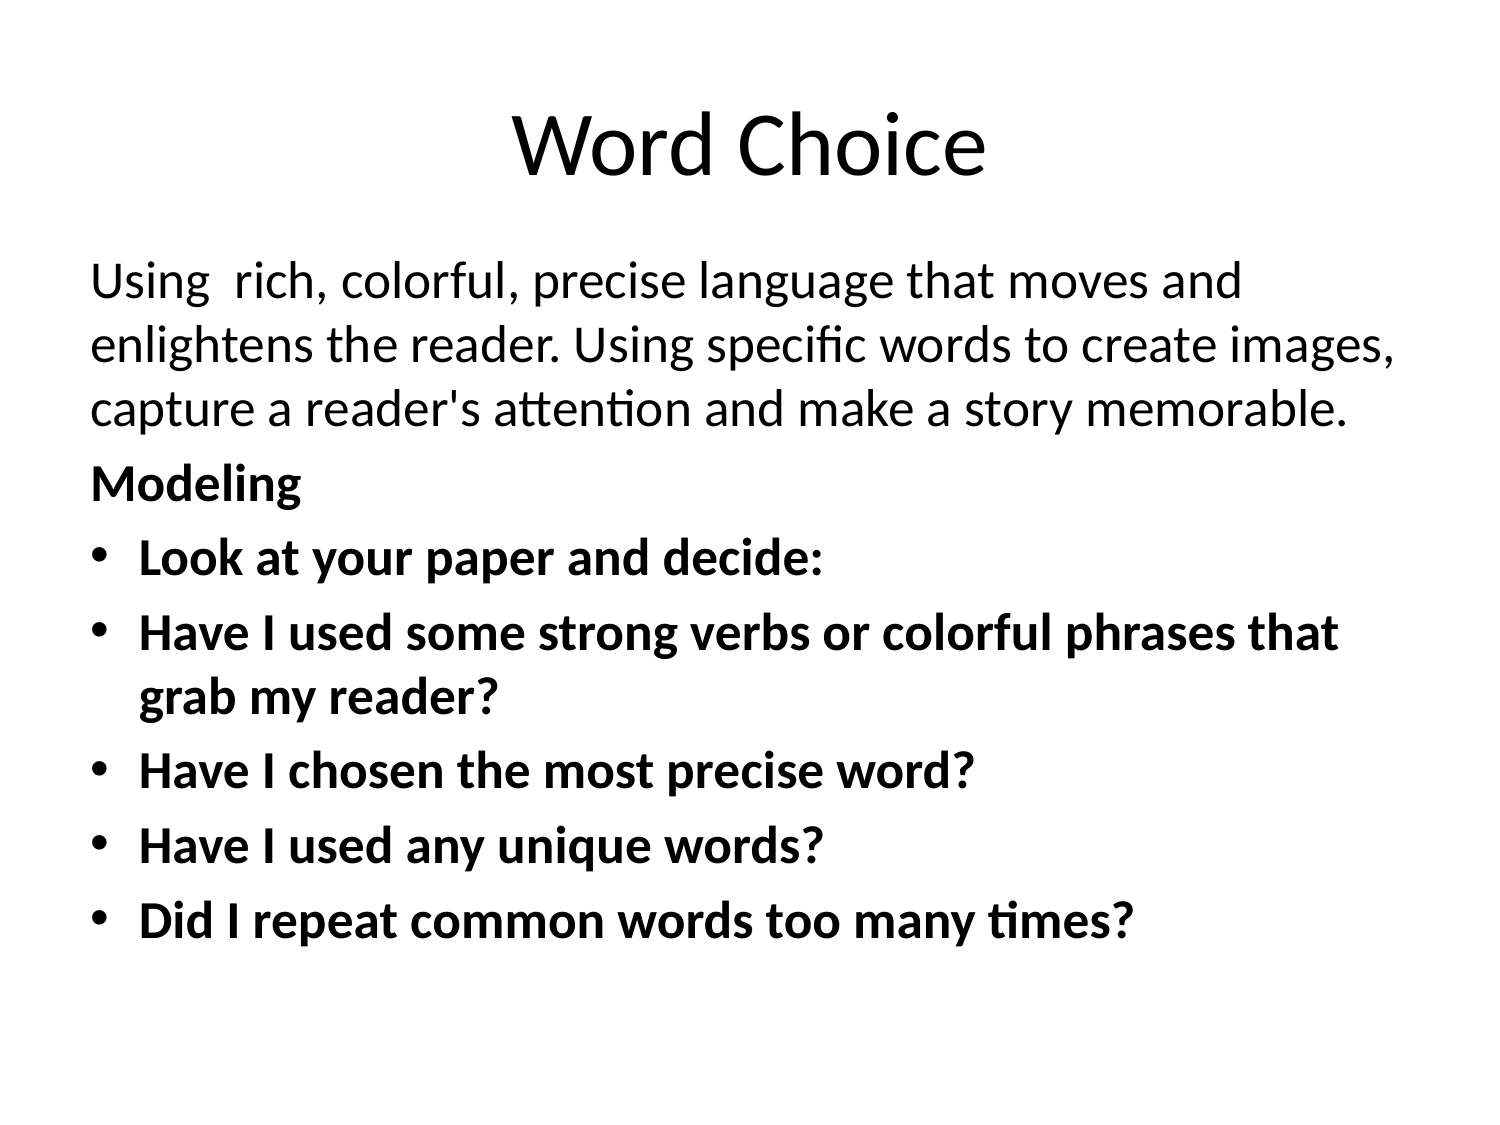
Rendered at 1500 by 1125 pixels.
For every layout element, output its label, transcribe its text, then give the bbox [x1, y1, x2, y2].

list Using rich, colorful, precise language that moves and enlightens the reader. Using specific words to create images, capture a reader's attention and make a story memorable. Modeling Look at your paper and decide: Have I used some strong verbs or colorful phrases that grab my reader? Have I chosen the most precise word? Have I used any unique words? Did I repeat common words too many times? [75, 237, 1425, 1005]
title Word Choice [75, 45, 1425, 233]
